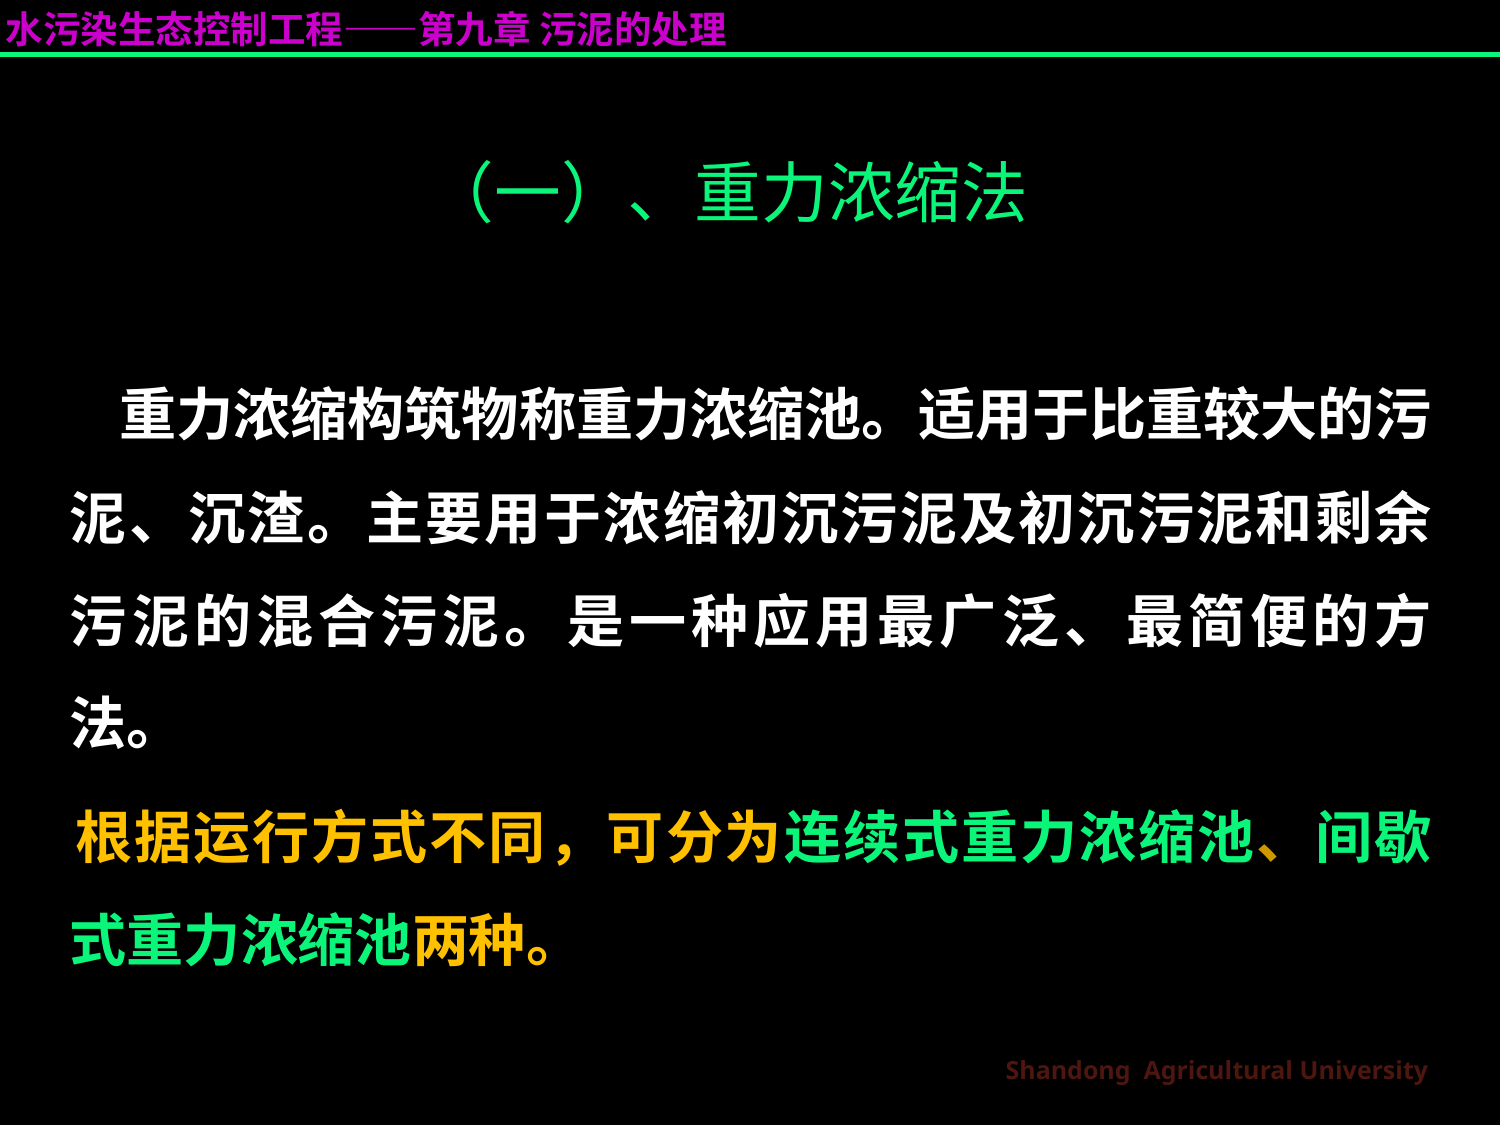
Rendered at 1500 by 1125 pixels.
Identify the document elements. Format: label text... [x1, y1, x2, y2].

list 重力浓缩构筑物称重力浓缩池。适用于比重较大的污泥、沉渣。主要用于浓缩初沉污泥及初沉污泥和剩余污泥的混合污泥。是一种应用最广泛、最简便的方法。 根据运行方式不同，可分为连续式重力浓缩池、间歇式重力浓缩池两种。 [0, 231, 1447, 986]
title （一）、重力浓缩法 [53, 125, 1404, 231]
